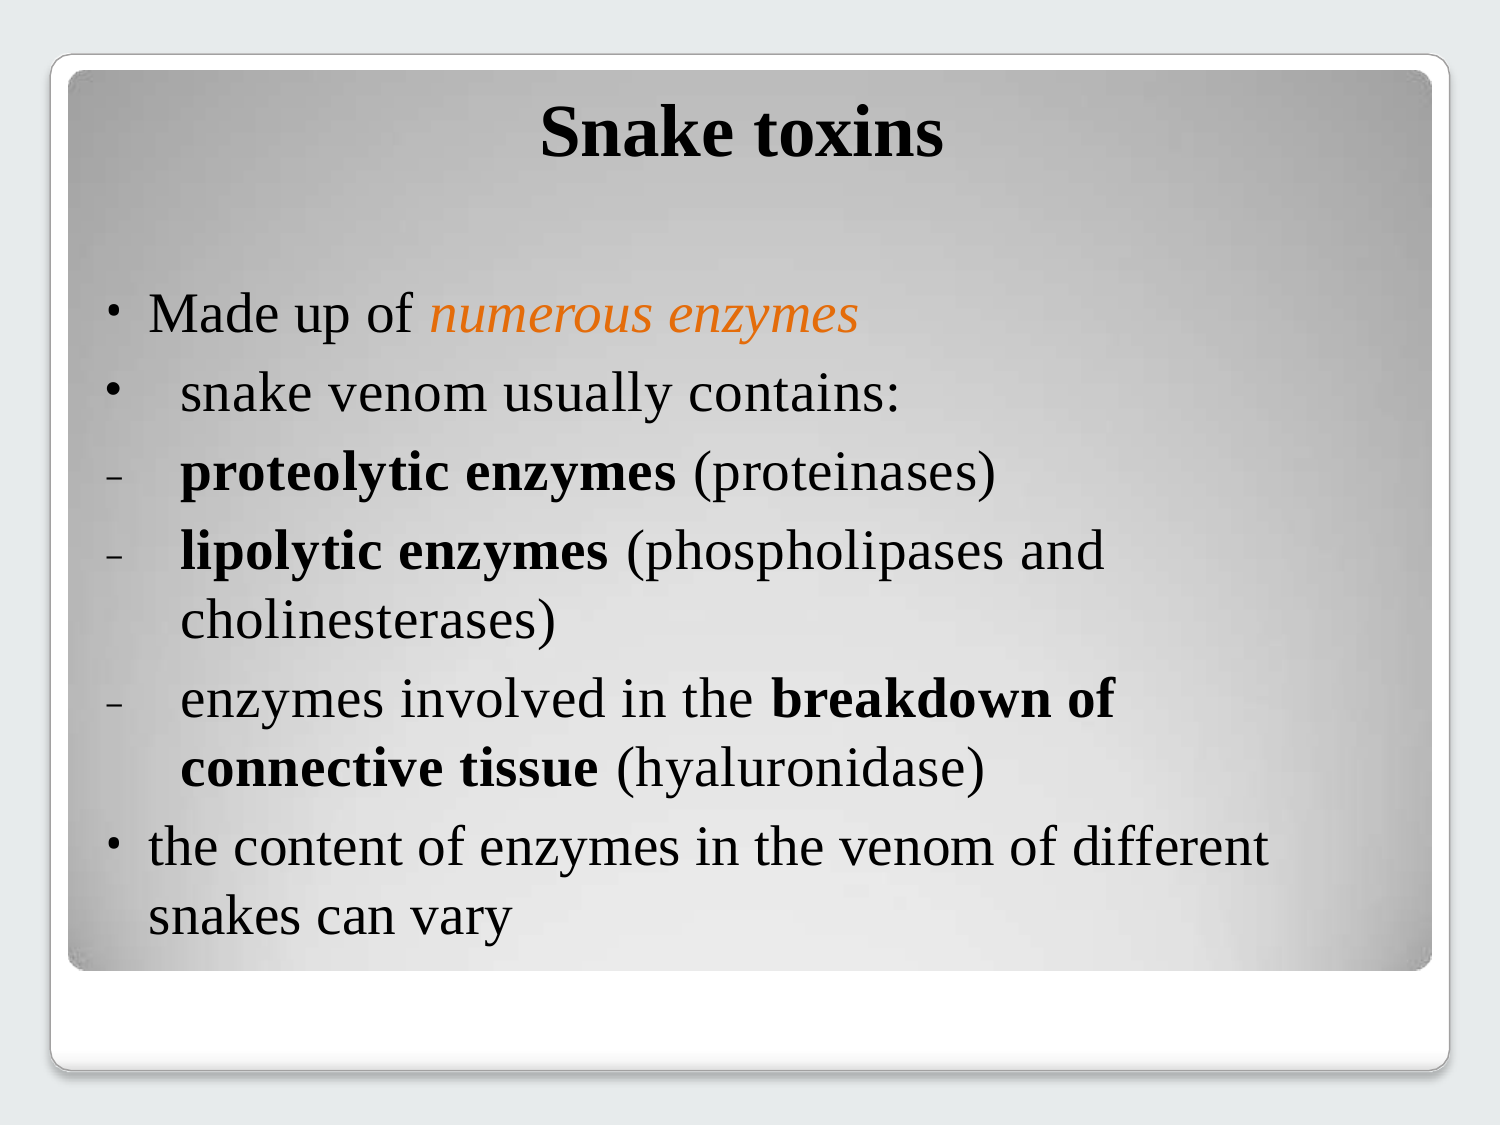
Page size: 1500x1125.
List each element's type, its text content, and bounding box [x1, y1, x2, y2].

picture [36, 46, 1464, 1094]
title Snake toxins [452, 79, 1030, 264]
text_box Made up of numerous enzymes snake venom usually contains: proteolytic enzymes (proteinases) lipolytic enzymes (phospholipases and cholinesterases) enzymes involved in the breakdown of connective tissue (hyaluronidase) the content of enzymes in the venom of different snakes can vary [102, 264, 1379, 946]
